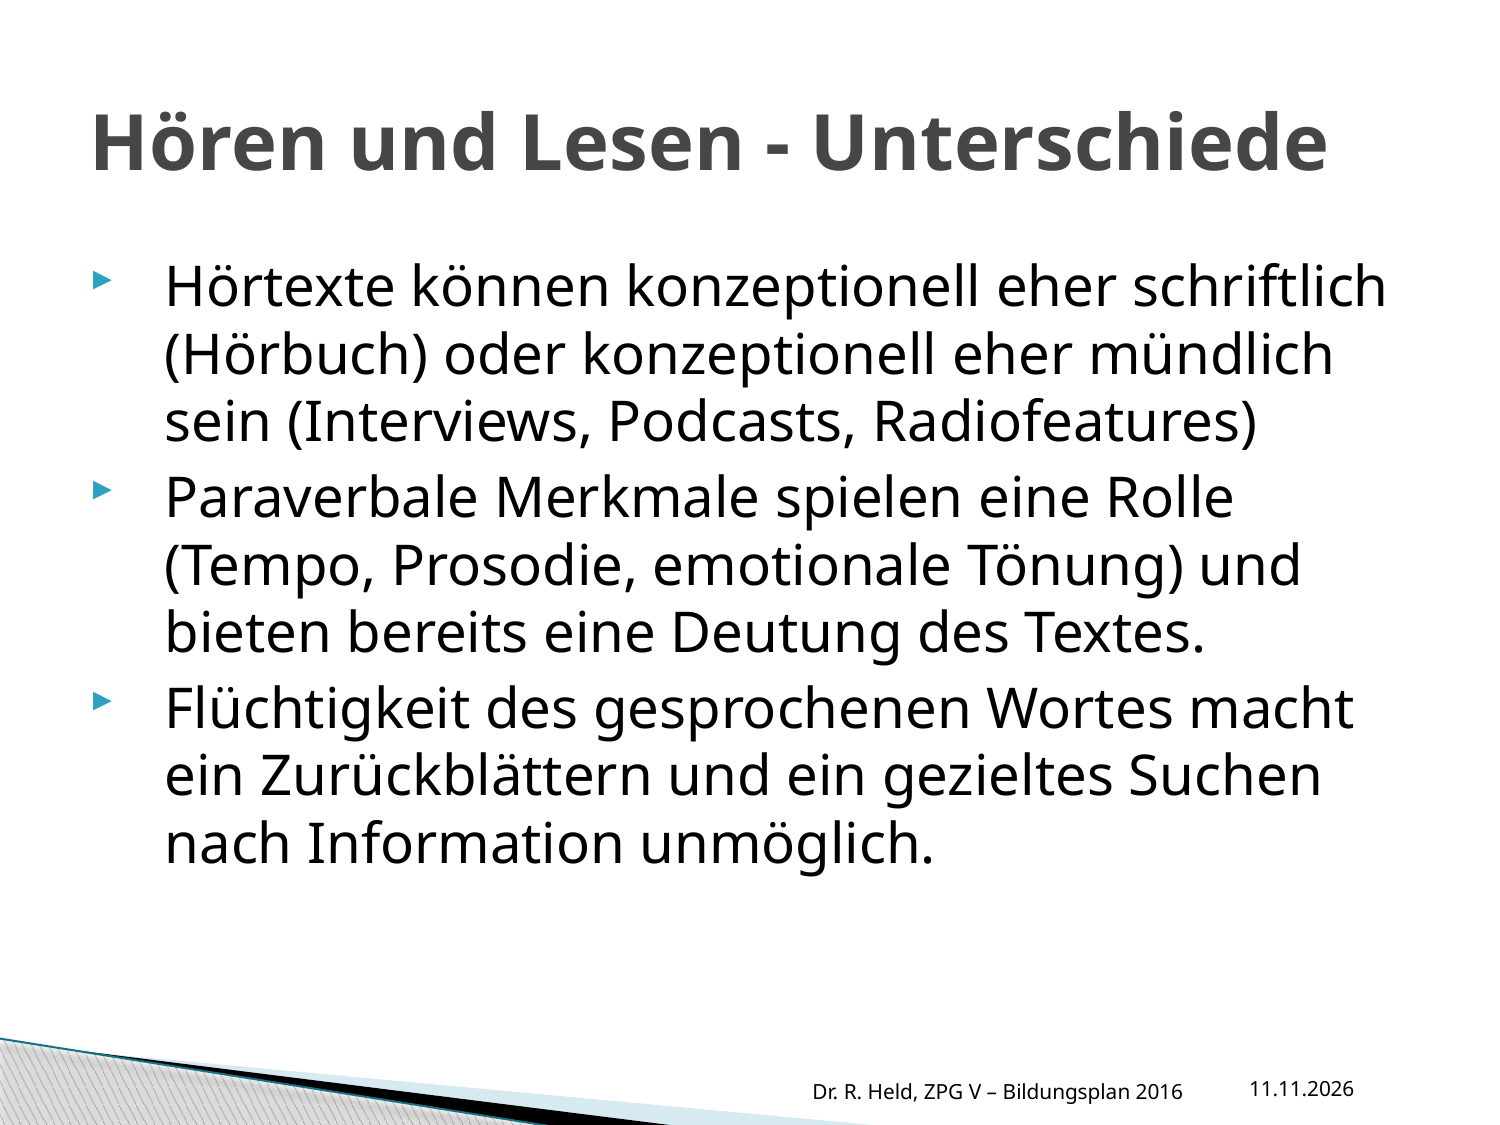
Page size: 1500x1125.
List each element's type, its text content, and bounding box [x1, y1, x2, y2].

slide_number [1235, 1051, 1400, 1112]
footer Dr. R. Held, ZPG V – Bildungsplan 2016 [797, 1051, 1235, 1112]
title Hören und Lesen - Unterschiede [75, 45, 1425, 233]
list Hörtexte können konzeptionell eher schriftlich (Hörbuch) oder konzeptionell eher mündlich sein (Interviews, Podcasts, Radiofeatures) Paraverbale Merkmale spielen eine Rolle (Tempo, Prosodie, emotionale Tönung) und bieten bereits eine Deutung des Textes. Flüchtigkeit des gesprochenen Wortes macht ein Zurückblättern und ein gezieltes Suchen nach Information unmöglich. [75, 243, 1425, 986]
